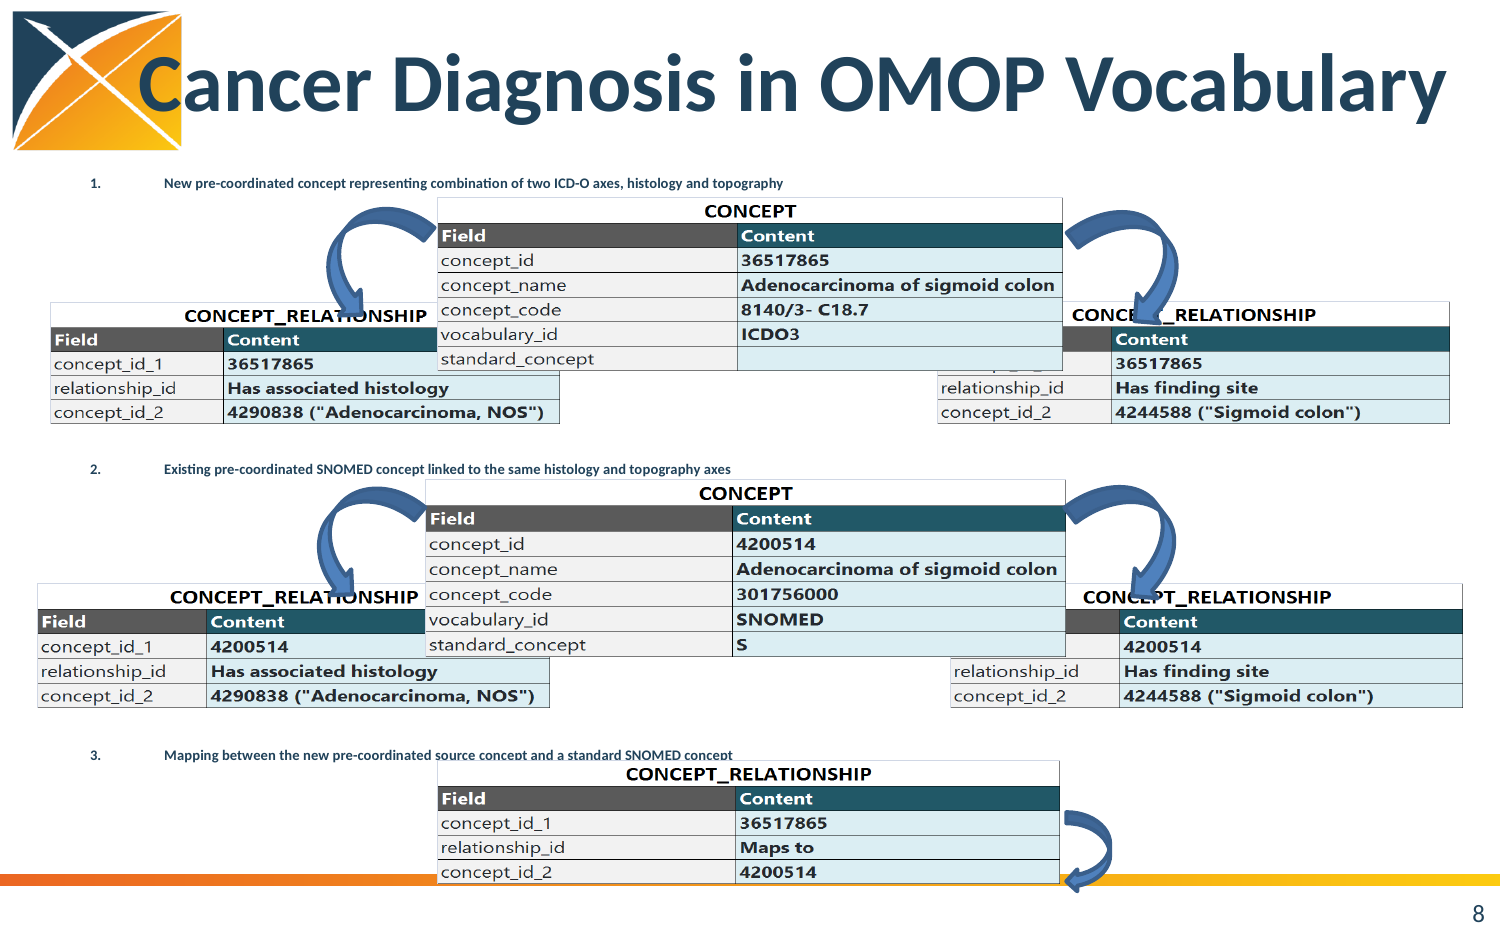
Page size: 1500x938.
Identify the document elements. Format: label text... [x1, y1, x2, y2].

picture [0, 0, 206, 167]
list New pre-coordinated concept representing combination of two ICD-O axes, histology and topography Existing pre-coordinated SNOMED concept linked to the same histology and topography axes Mapping between the new pre-coordinated source concept and a standard SNOMED concept [75, 665, 1438, 844]
picture [37, 478, 1463, 709]
text_box [1066, 209, 1179, 300]
picture [437, 760, 1061, 884]
picture [49, 197, 1451, 425]
list New pre-coordinated concept representing combination of two ICD-O axes, histology and topography Existing pre-coordinated SNOMED concept linked to the same histology and topography axes Mapping between the new pre-coordinated source concept and a standard SNOMED concept [75, 379, 1438, 581]
text_box [316, 486, 419, 581]
text_box [1064, 810, 1113, 894]
text_box [1070, 484, 1177, 581]
title Cancer Diagnosis in OMOP Vocabulary [50, 20, 1500, 136]
slide_number 8 [1149, 887, 1500, 938]
text_box [326, 206, 432, 300]
list New pre-coordinated concept representing combination of two ICD-O axes, histology and topography Existing pre-coordinated SNOMED concept linked to the same histology and topography axes Mapping between the new pre-coordinated source concept and a standard SNOMED concept [75, 166, 1438, 300]
